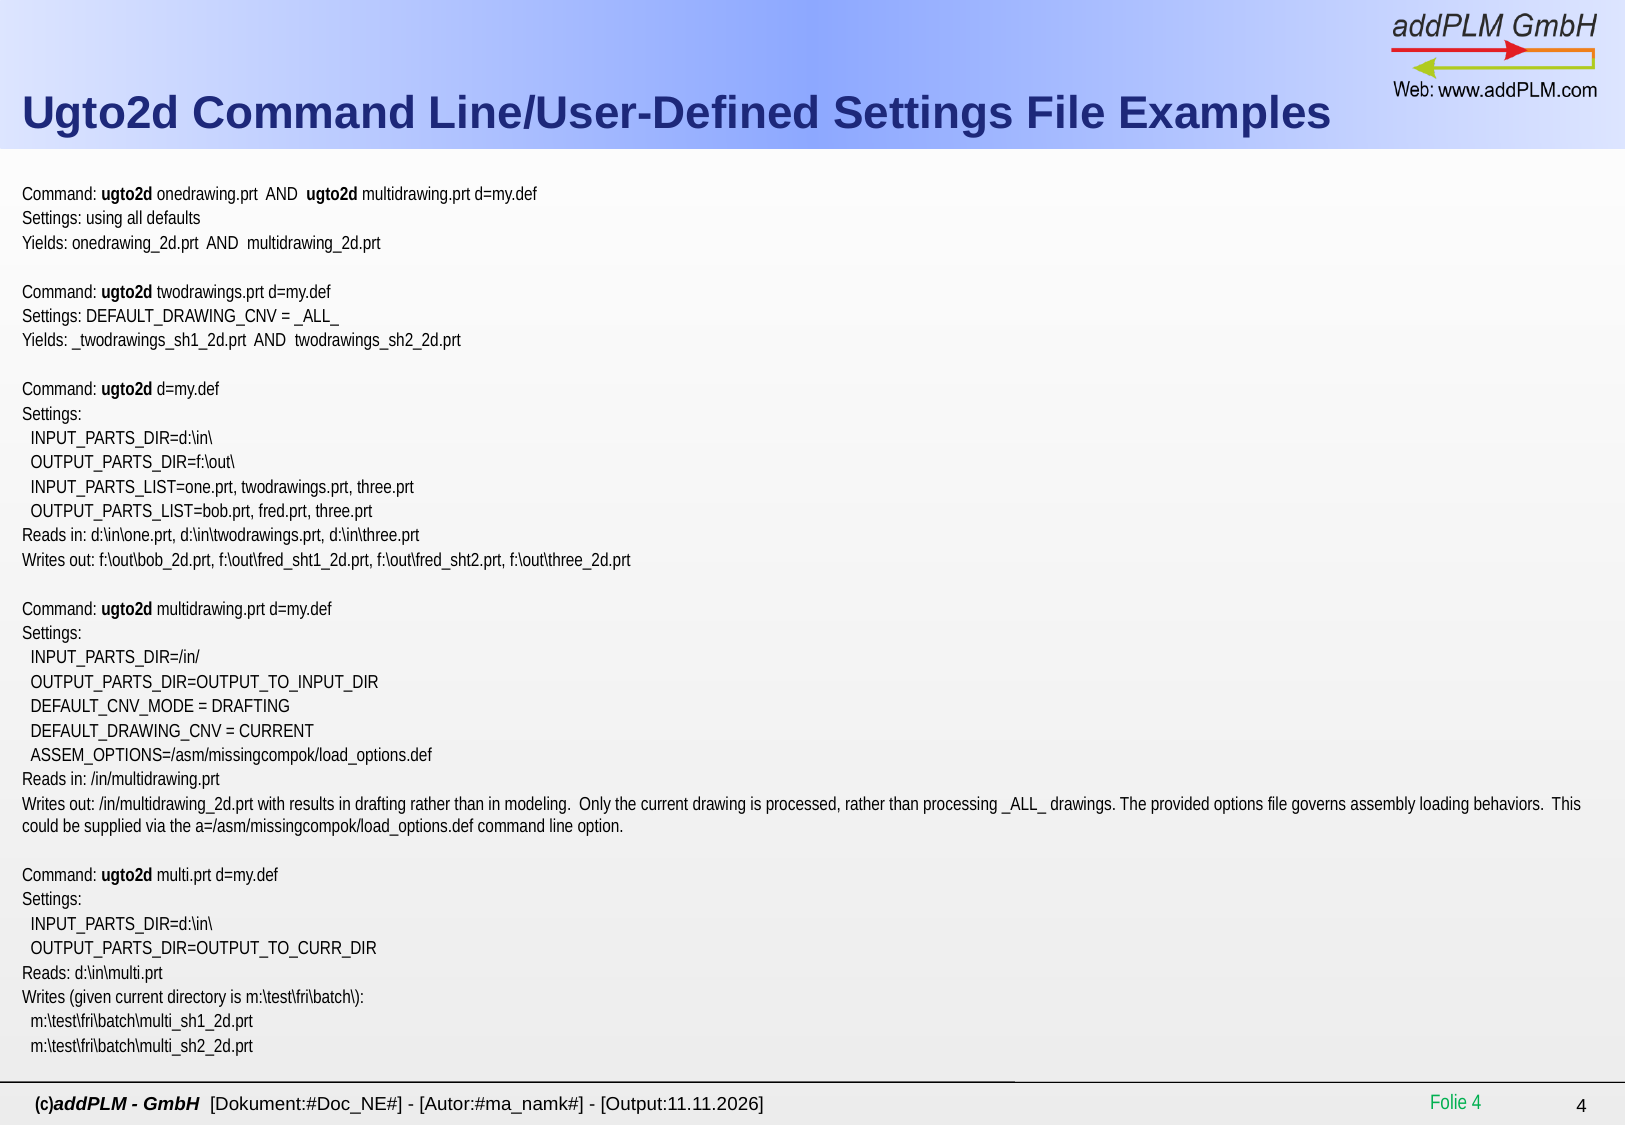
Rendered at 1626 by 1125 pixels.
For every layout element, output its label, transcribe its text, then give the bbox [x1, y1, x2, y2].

picture [1391, 13, 1597, 97]
title Ugto2d Command Line/User-Defined Settings File Examples [22, 65, 1356, 143]
slide_number Folie 4 [1286, 1081, 1625, 1125]
text_box Command: ugto2d onedrawing.prt AND ugto2d multidrawing.prt d=my.def Settings: using all defaults Yields: onedrawing_2d.prt AND multidrawing_2d.prt Command: ugto2d twodrawings.prt d=my.def Settings: DEFAULT_DRAWING_CNV = _ALL_ Yields: _twodrawings_sh1_2d.prt AND twodrawings_sh2_2d.prt Command: ugto2d d=my.def Settings: INPUT_PARTS_DIR=d:\in\ OUTPUT_PARTS_DIR=f:\out\ INPUT_PARTS_LIST=one.prt, twodrawings.prt, three.prt OUTPUT_PARTS_LIST=bob.prt, fred.prt, three.prt Reads in: d:\in\one.prt, d:\in\twodrawings.prt, d:\in\three.prt Writes out: f:\out\bob_2d.prt, f:\out\fred_sht1_2d.prt, f:\out\fred_sht2.prt, f:\out\three_2d.prt Command: ugto2d multidrawing.prt d=my.def Settings: INPUT_PARTS_DIR=/in/ OUTPUT_PARTS_DIR=OUTPUT_TO_INPUT_DIR DEFAULT_CNV_MODE = DRAFTING DEFAULT_DRAWING_CNV = CURRENT ASSEM_OPTIONS=/asm/missingcompok/load_options.def Reads in: /in/multidrawing.prt Writes out: /in/multidrawing_2d.prt with results in drafting rather than in modeling. Only the current drawing is processed, rather than processing _ALL_ drawings. The provided options file governs assembly loading behaviors. This could be supplied via the a=/asm/missingcompok/load_options.def command line option. Command: ugto2d multi.prt d=my.def Settings: INPUT_PARTS_DIR=d:\in\ OUTPUT_PARTS_DIR=OUTPUT_TO_CURR_DIR Reads: d:\in\multi.prt Writes (given current directory is m:\test\fri\batch\): m:\test\fri\batch\multi_sh1_2d.prt m:\test\fri\batch\multi_sh2_2d.prt [22, 181, 1600, 1057]
